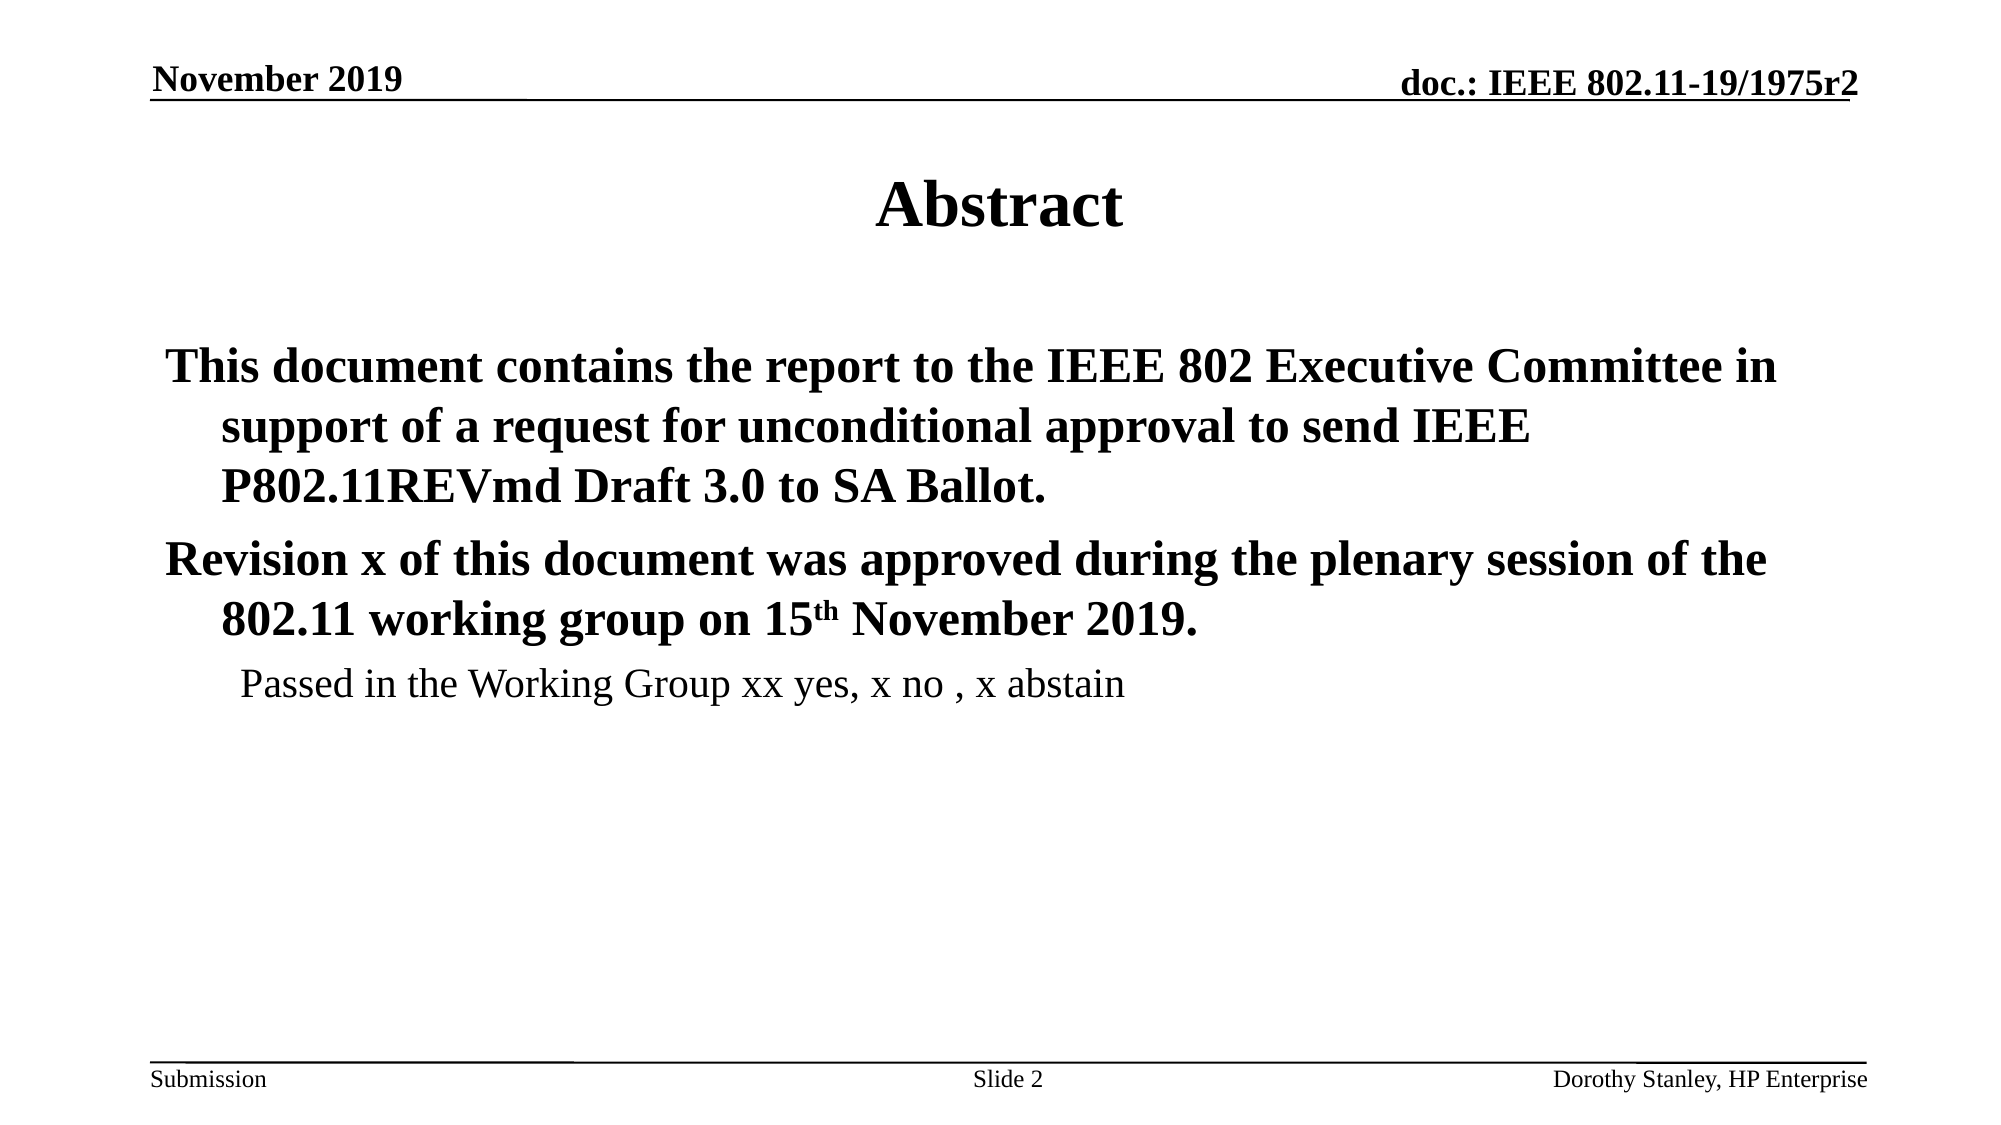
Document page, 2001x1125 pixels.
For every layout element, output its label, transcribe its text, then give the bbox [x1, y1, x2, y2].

slide_number Slide 2 [950, 1061, 1067, 1123]
title Abstract [149, 112, 1850, 288]
footer Dorothy Stanley, HP Enterprise [1171, 1061, 1869, 1093]
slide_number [152, 54, 563, 100]
list This document contains the report to the IEEE 802 Executive Committee in support of a request for unconditional approval to send IEEE P802.11REVmd Draft 3.0 to SA Ballot. Revision x of this document was approved during the plenary session of the 802.11 working group on 15th November 2019. Passed in the Working Group xx yes, x no , x abstain [149, 324, 1850, 1000]
